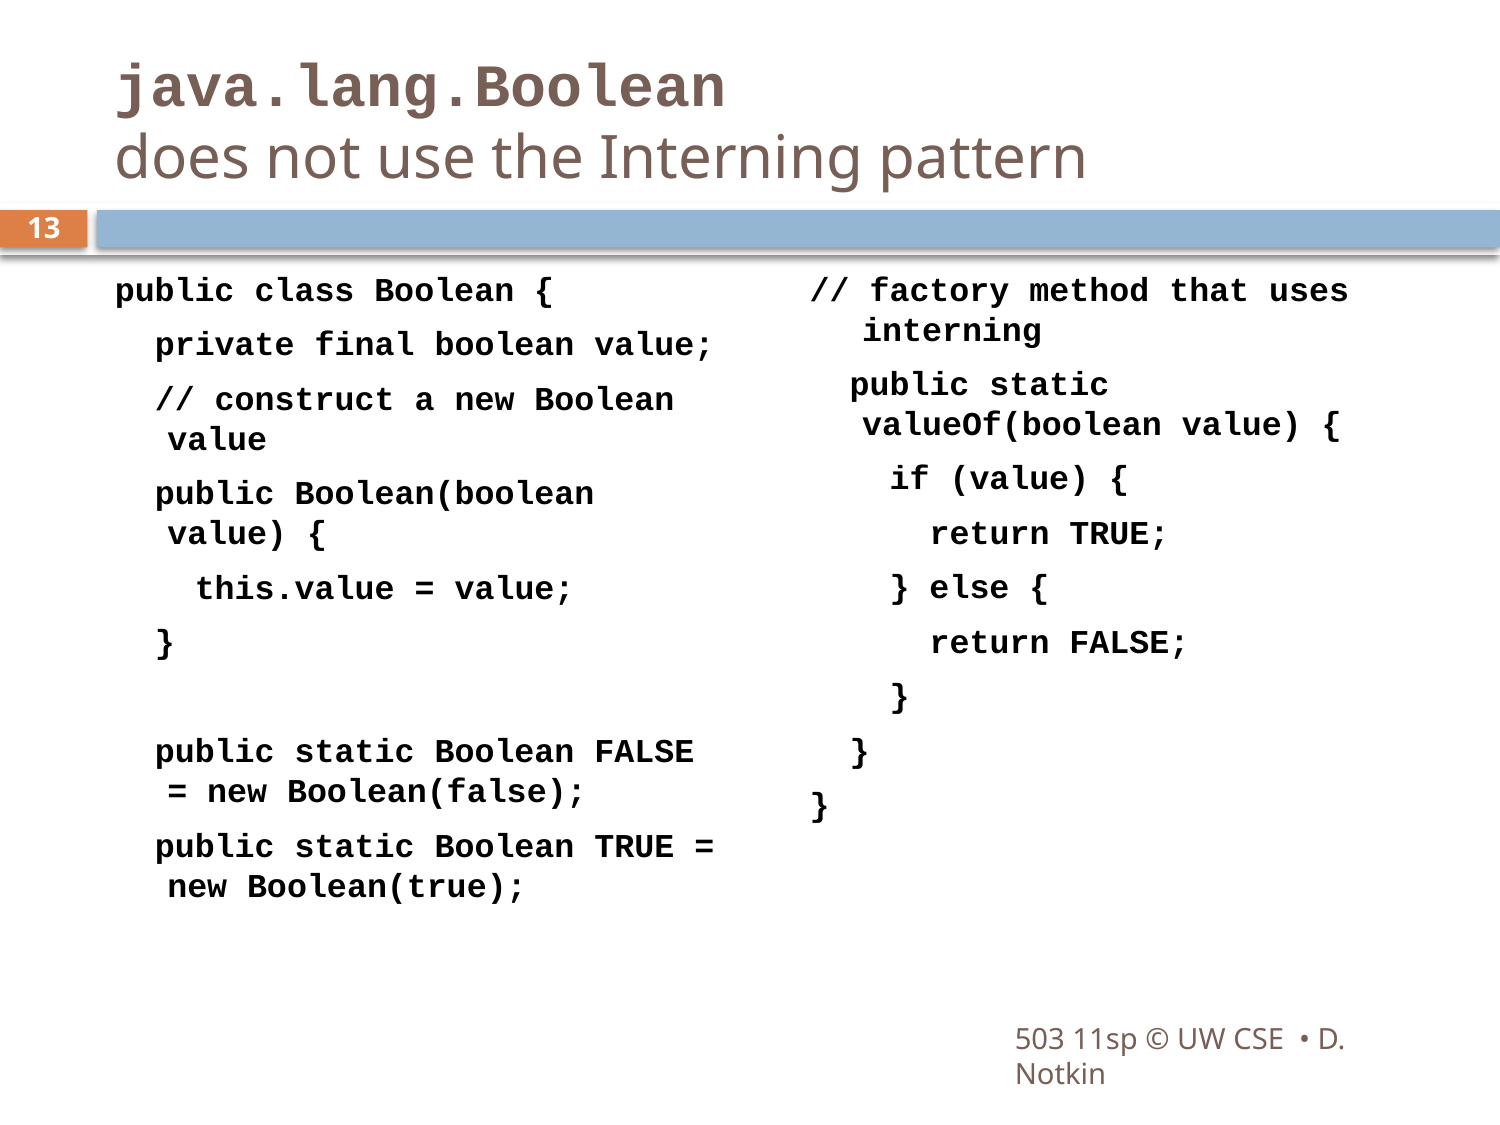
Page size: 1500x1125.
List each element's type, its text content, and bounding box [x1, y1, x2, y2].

list public class Boolean { private final boolean value; // construct a new Boolean value public Boolean(boolean value) { this.value = value; } public static Boolean FALSE = new Boolean(false); public static Boolean TRUE = new Boolean(true); [99, 260, 738, 1011]
slide_number 13 [0, 208, 88, 249]
slide_number 503 11sp © UW CSE • D. Notkin [999, 1025, 1438, 1085]
list // factory method that uses interning public static valueOf(boolean value) { if (value) { return TRUE; } else { return FALSE; } } } [794, 260, 1433, 1011]
title java.lang.Boolean does not use the Interning pattern [99, 37, 1438, 200]
